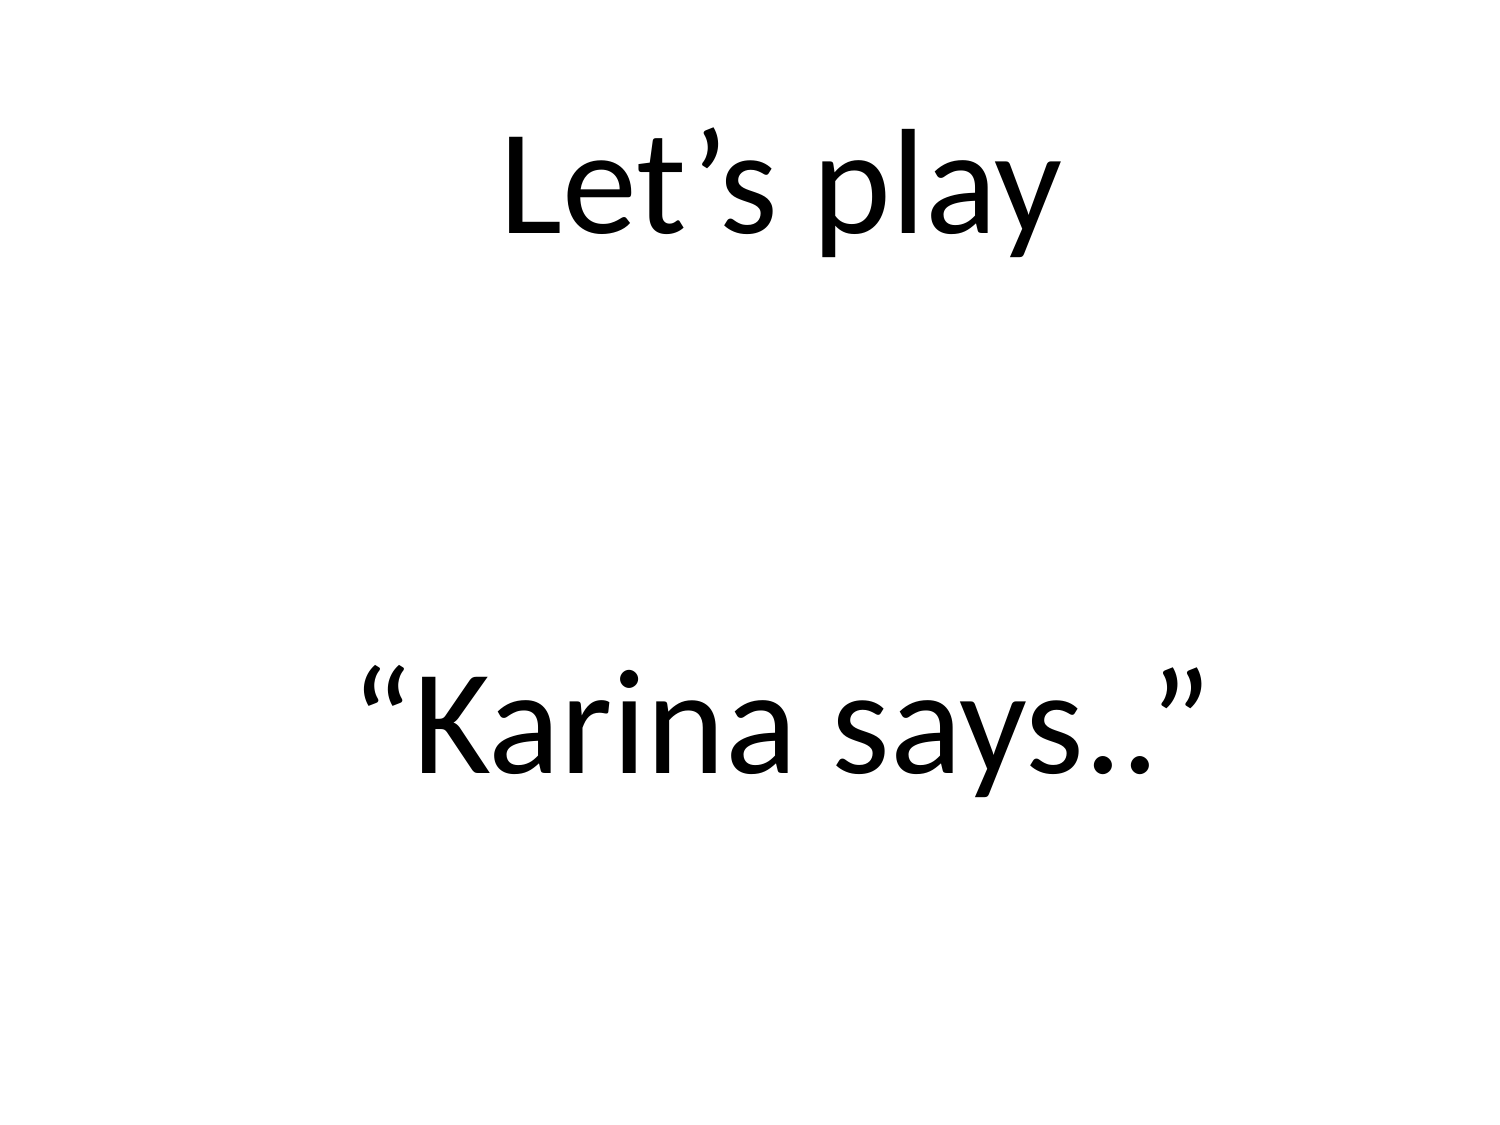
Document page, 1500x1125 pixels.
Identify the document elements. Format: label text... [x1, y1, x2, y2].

title Let’s play “Karina says..” [112, 75, 1450, 813]
